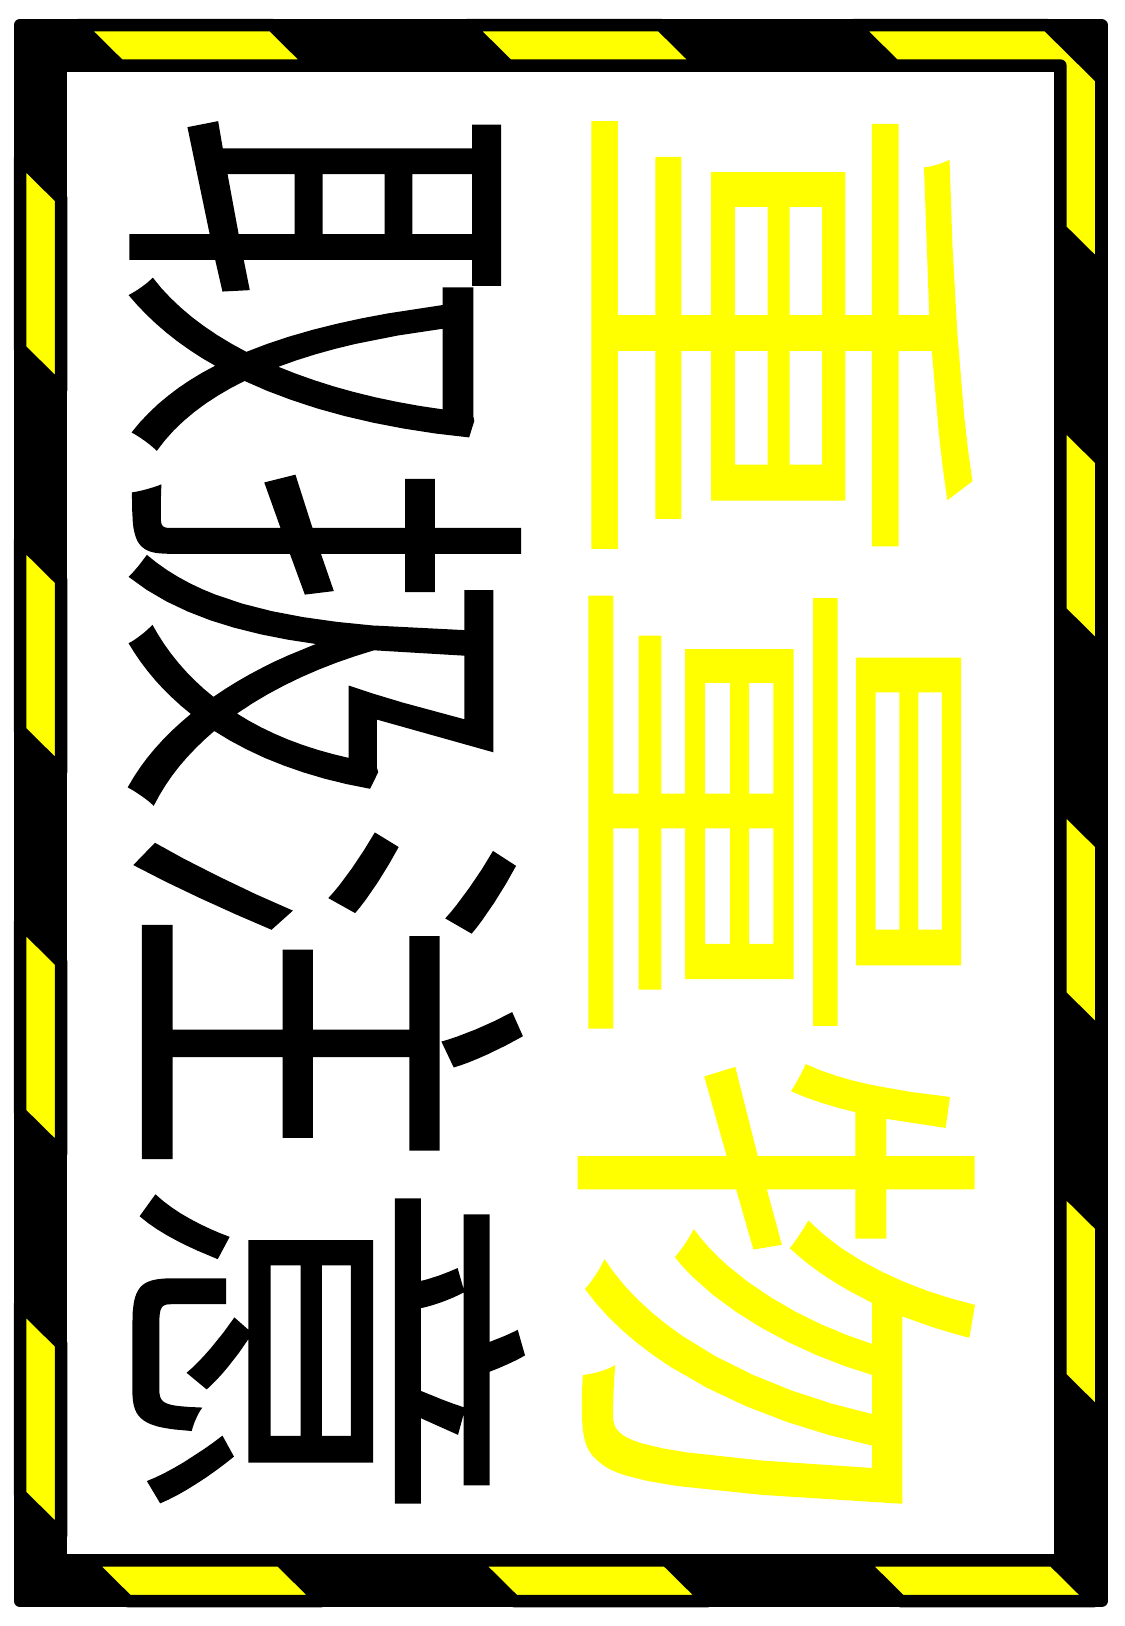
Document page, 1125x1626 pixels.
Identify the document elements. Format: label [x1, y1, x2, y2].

text_box [0, 272, 1125, 1354]
